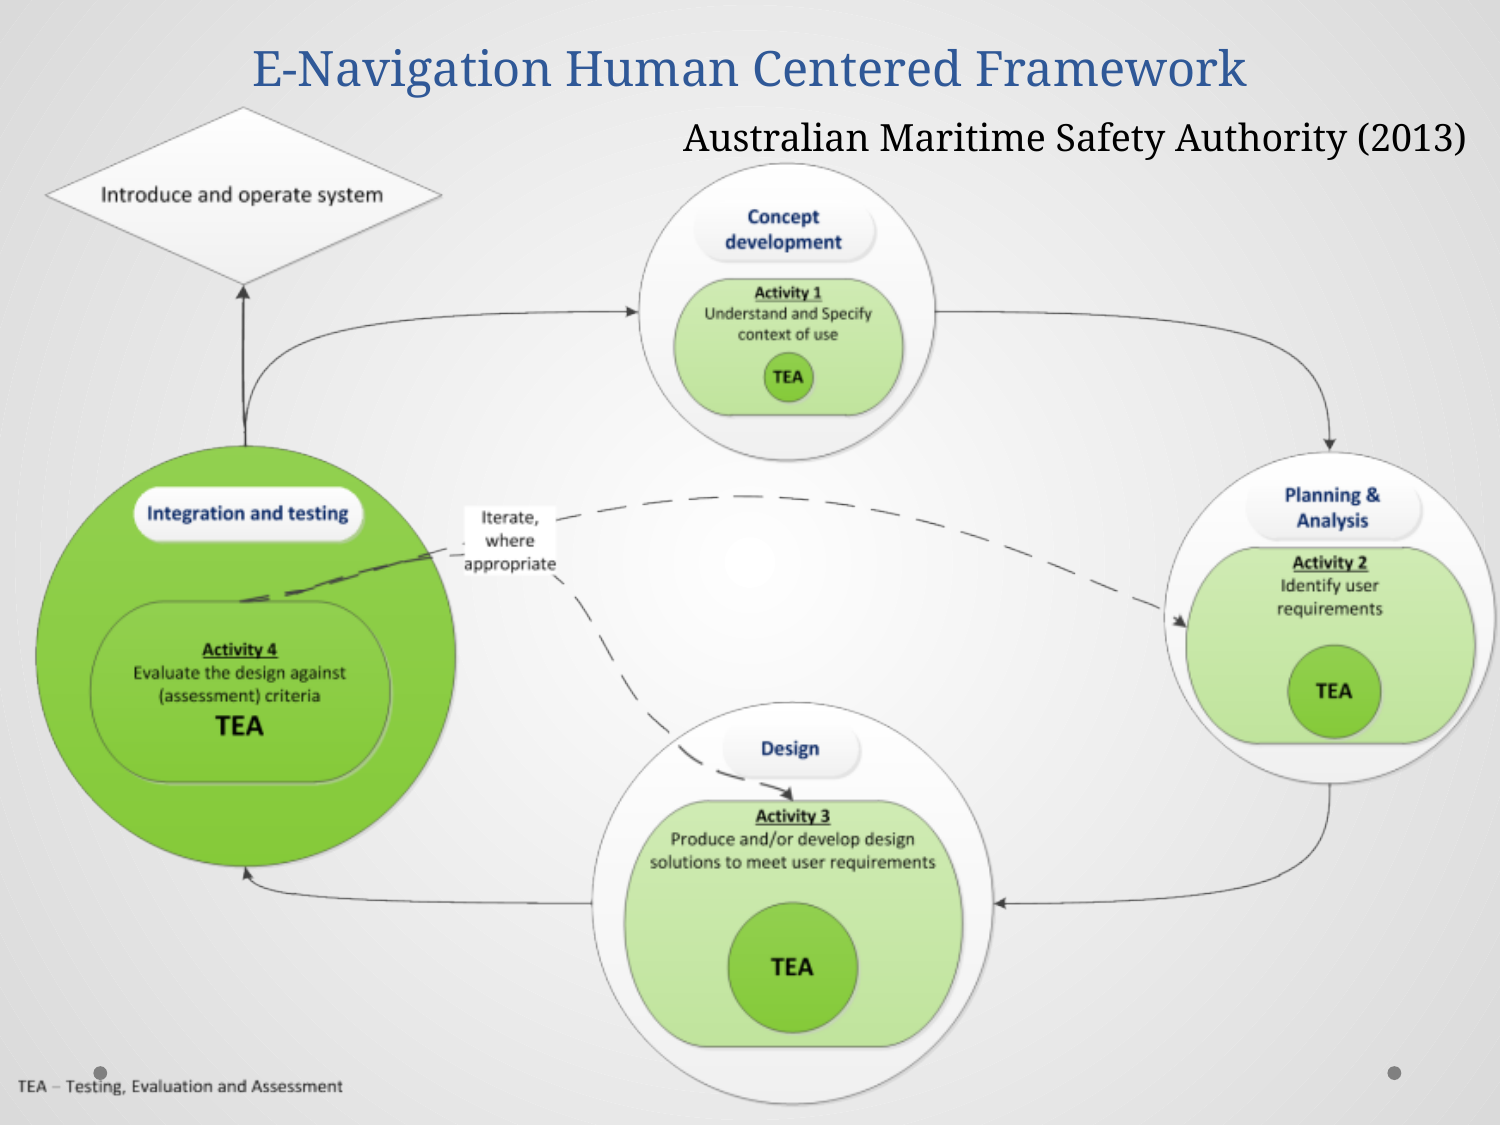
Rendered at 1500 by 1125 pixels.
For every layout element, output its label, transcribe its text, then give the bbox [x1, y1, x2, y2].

title E-Navigation Human Centered Framework [0, 0, 1500, 104]
picture [17, 103, 1500, 1112]
